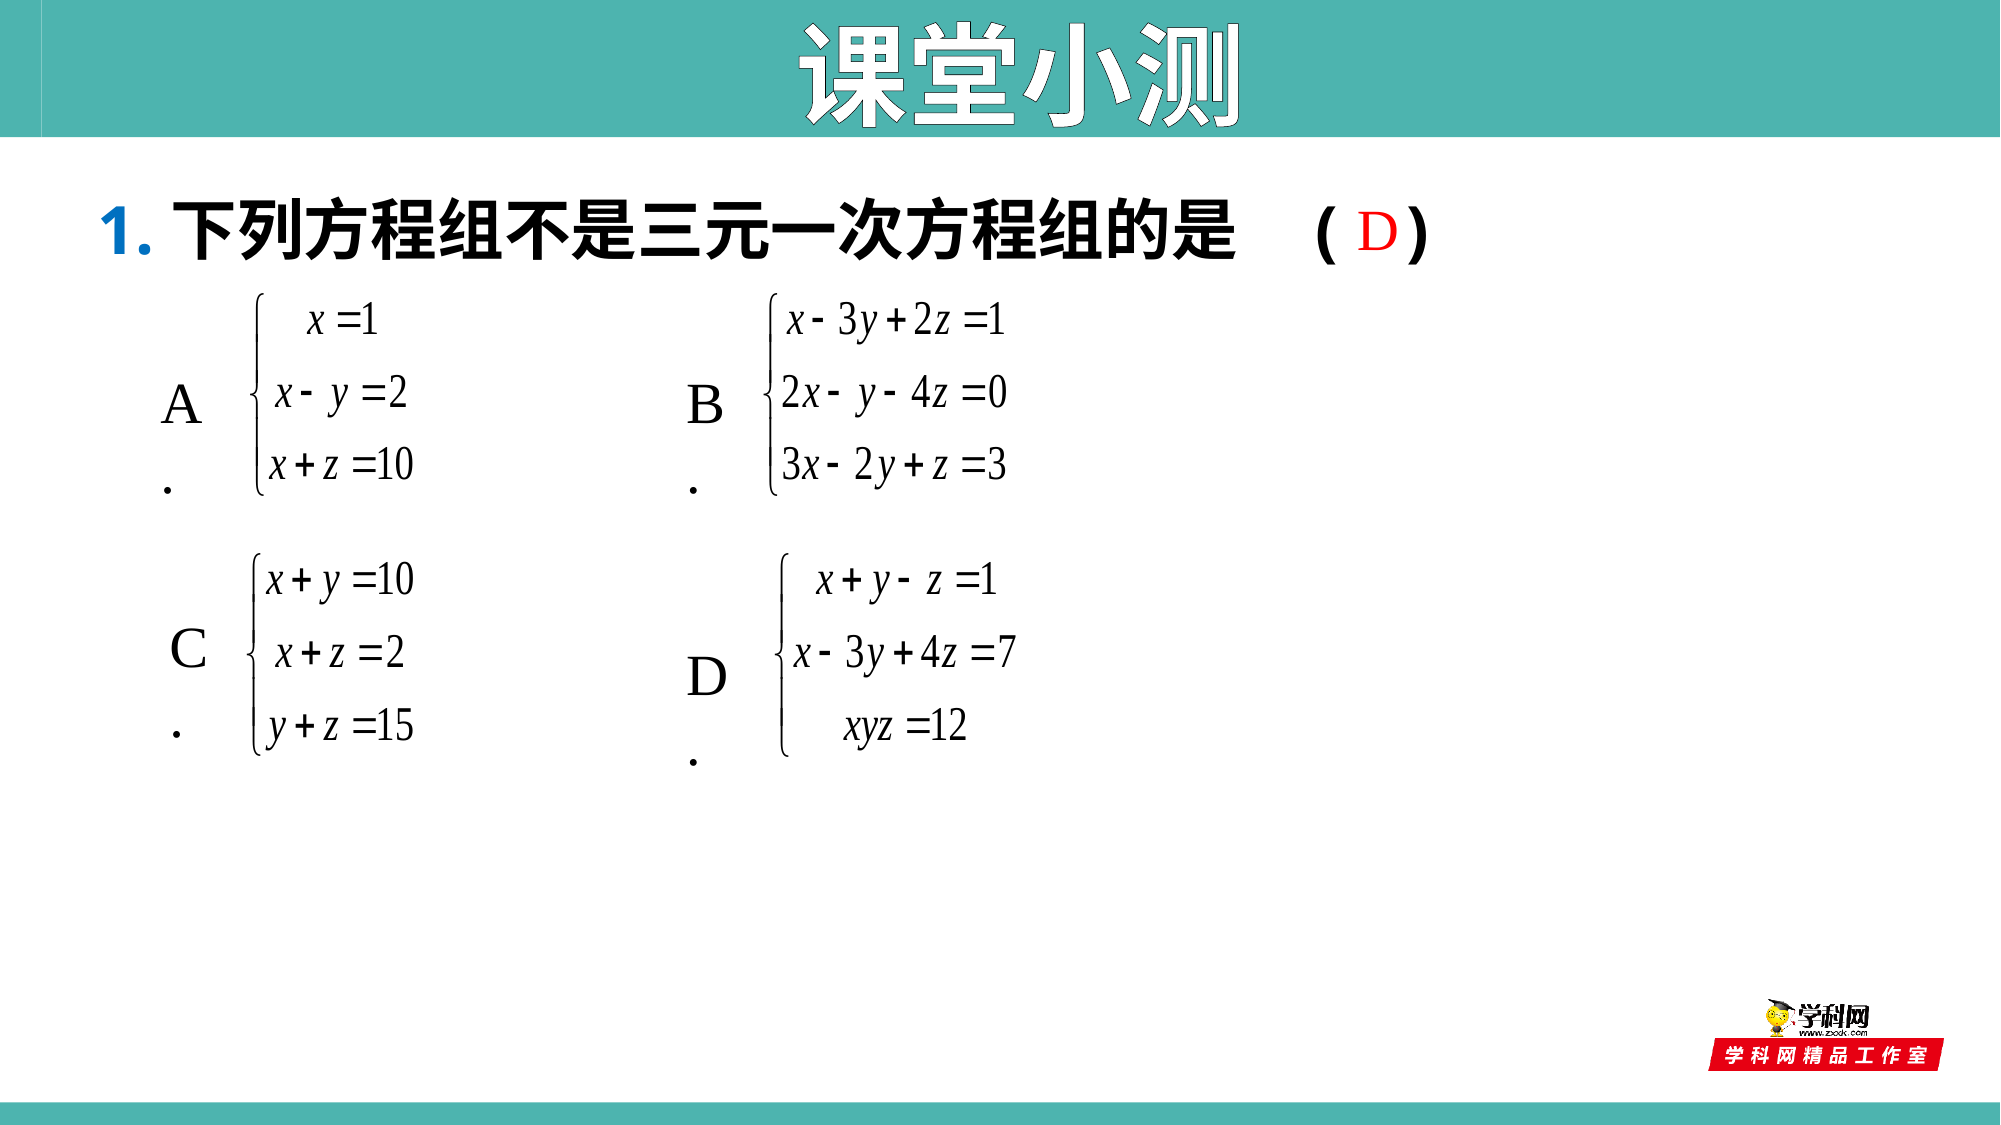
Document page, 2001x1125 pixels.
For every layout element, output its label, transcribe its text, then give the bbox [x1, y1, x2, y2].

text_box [754, 281, 1014, 509]
text_box 1.下列方程组不是三元一次方程组的是 ( ) [82, 180, 1445, 275]
picture [1766, 999, 1869, 1037]
text_box A. [145, 357, 195, 513]
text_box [765, 541, 1025, 769]
text_box [0, 1100, 2000, 1125]
text_box D. [671, 630, 721, 785]
text_box D [1342, 185, 1392, 270]
text_box C. [154, 601, 204, 757]
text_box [241, 281, 420, 509]
text_box B. [671, 357, 721, 513]
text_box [0, 0, 2000, 138]
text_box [238, 541, 420, 769]
picture [1708, 1038, 1944, 1071]
